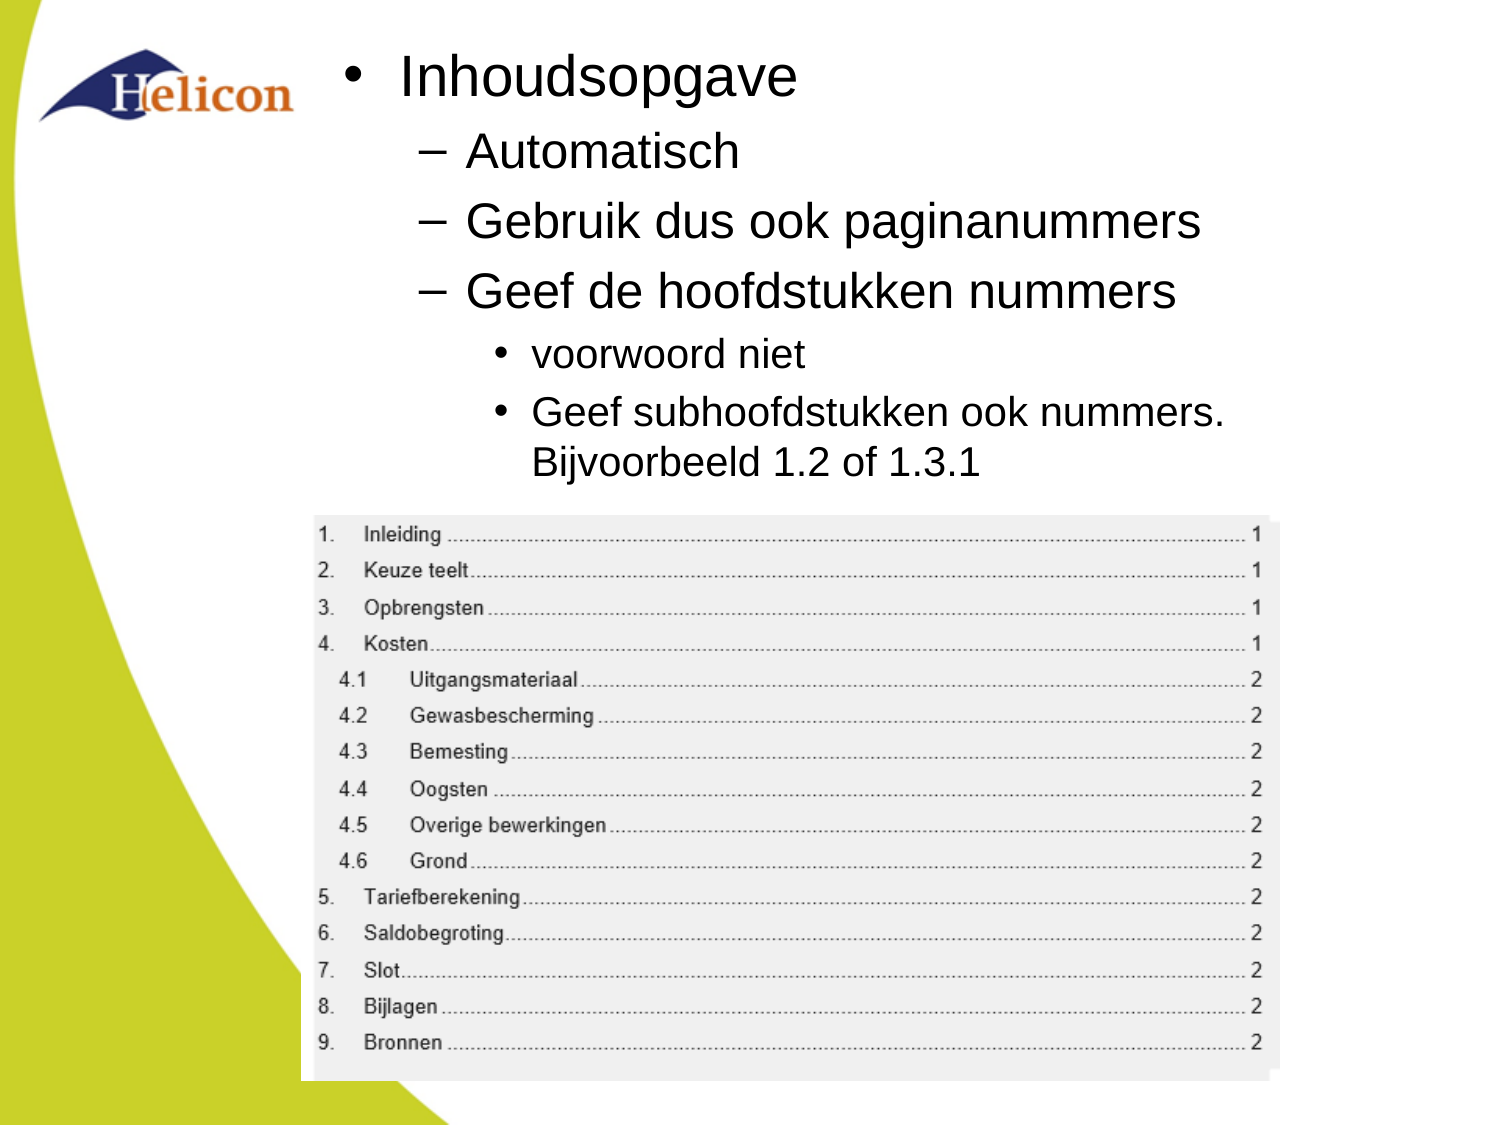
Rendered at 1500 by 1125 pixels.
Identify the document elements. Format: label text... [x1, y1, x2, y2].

list Inhoudsopgave Automatisch Gebruik dus ook paginanummers Geef de hoofdstukken nummers voorwoord niet Geef subhoofdstukken ook nummers. Bijvoorbeeld 1.2 of 1.3.1 [328, 30, 1418, 840]
picture [0, 0, 1500, 1125]
